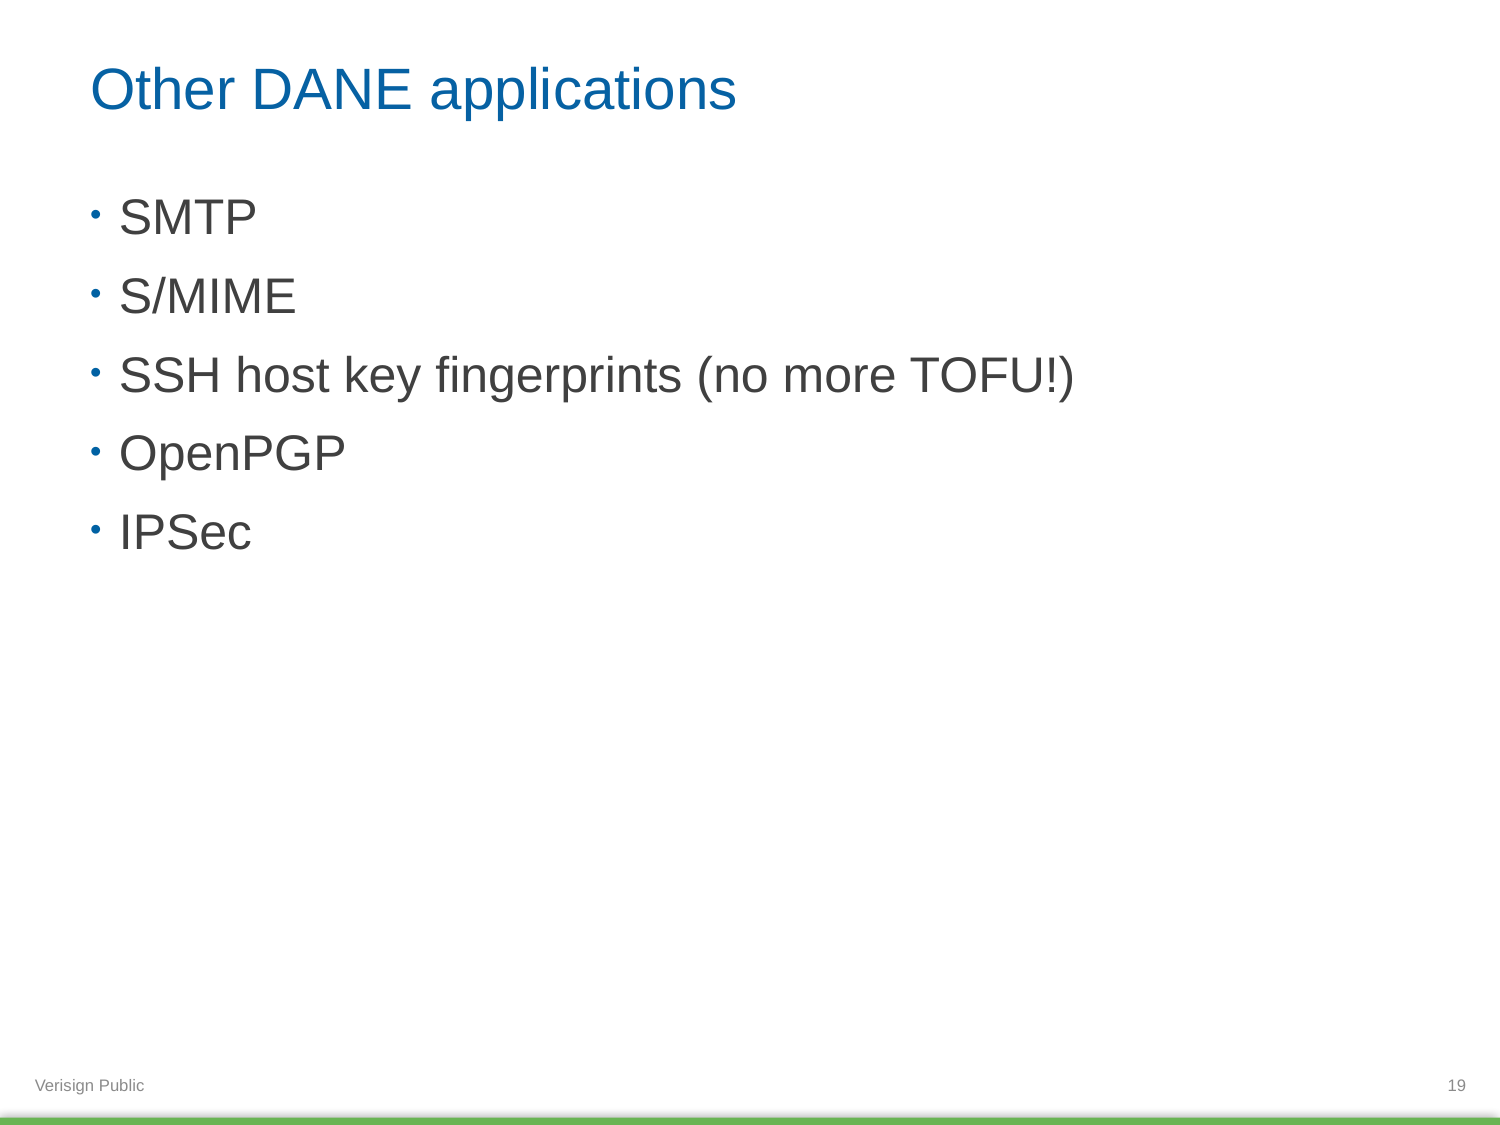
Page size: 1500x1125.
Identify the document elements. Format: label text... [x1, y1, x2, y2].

title Other DANE applications [75, 40, 1425, 132]
list SMTP S/MIME SSH host key fingerprints (no more TOFU!) OpenPGP IPSec [75, 176, 1425, 1040]
slide_number 19 [1422, 1072, 1482, 1098]
